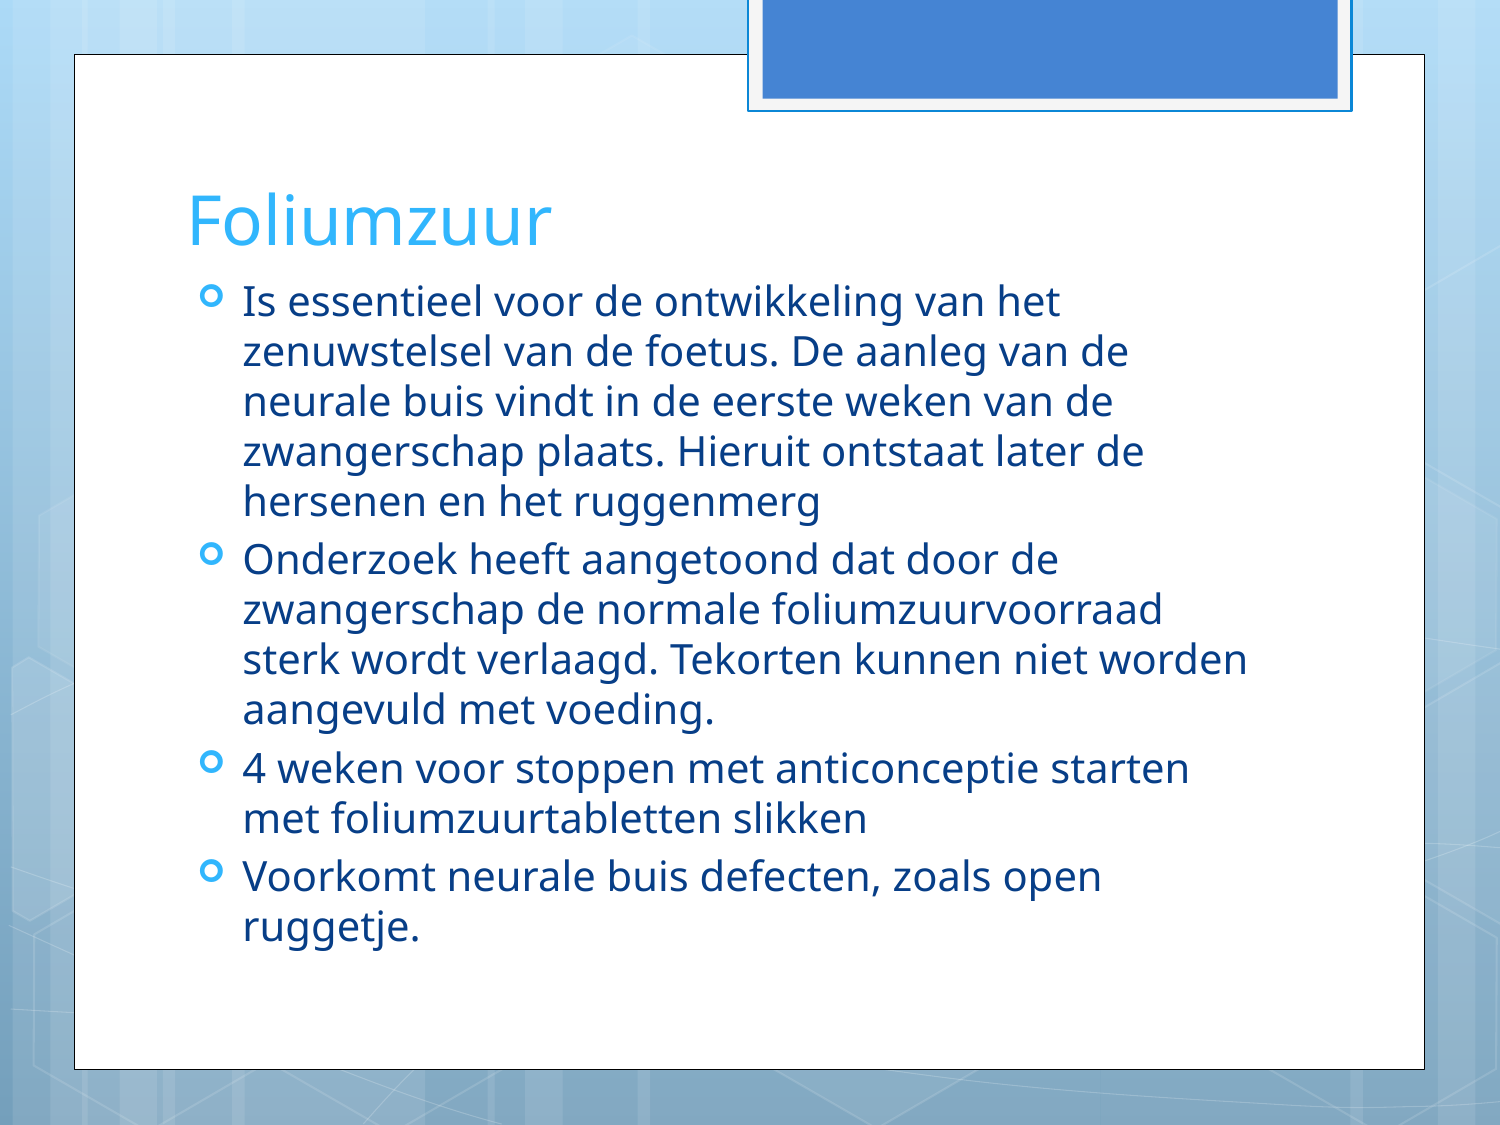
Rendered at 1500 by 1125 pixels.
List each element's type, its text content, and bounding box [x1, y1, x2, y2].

list Is essentieel voor de ontwikkeling van het zenuwstelsel van de foetus. De aanleg van de neurale buis vindt in de eerste weken van de zwangerschap plaats. Hieruit ontstaat later de hersenen en het ruggenmerg Onderzoek heeft aangetoond dat door de zwangerschap de normale foliumzuurvoorraad sterk wordt verlaagd. Tekorten kunnen niet worden aangevuld met voeding. 4 weken voor stoppen met anticonceptie starten met foliumzuurtabletten slikken Voorkomt neurale buis defecten, zoals open ruggetje. [171, 267, 1283, 957]
title Foliumzuur [171, 168, 1324, 268]
